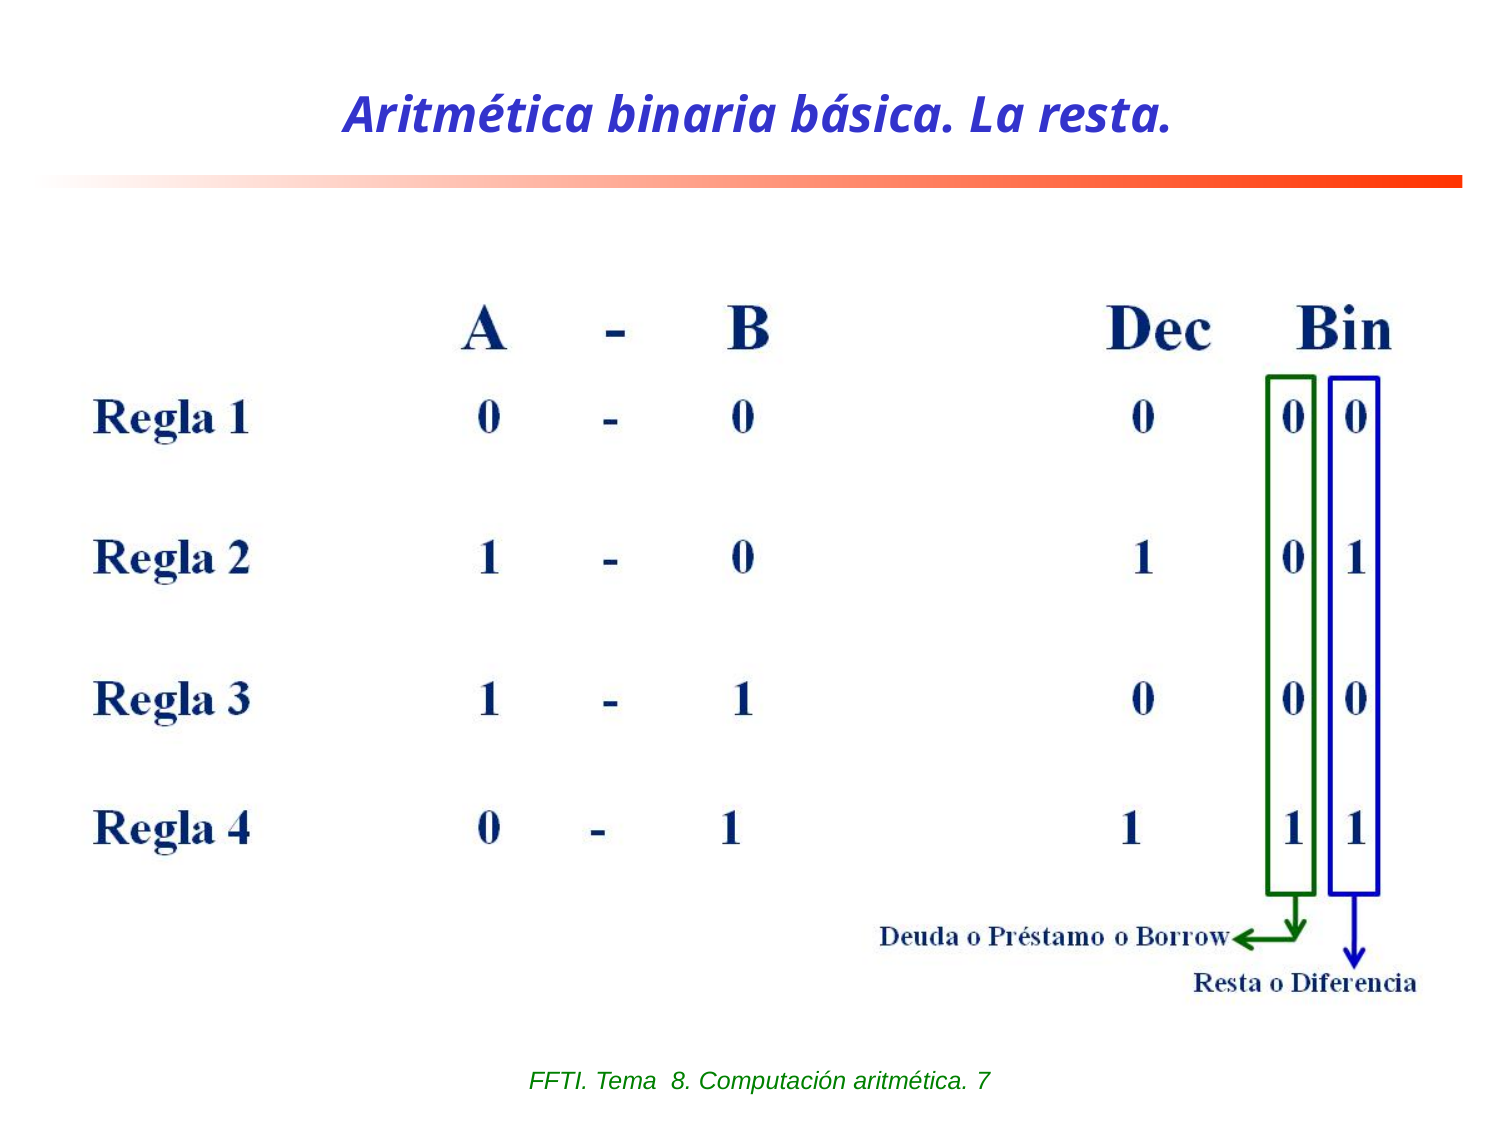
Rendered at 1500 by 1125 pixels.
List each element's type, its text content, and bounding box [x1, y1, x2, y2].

title Aritmética binaria básica. La resta. [68, 49, 1451, 176]
picture [62, 263, 1438, 1007]
footer FFTI. Tema 8. Computación aritmética. 7 [68, 1056, 1451, 1103]
